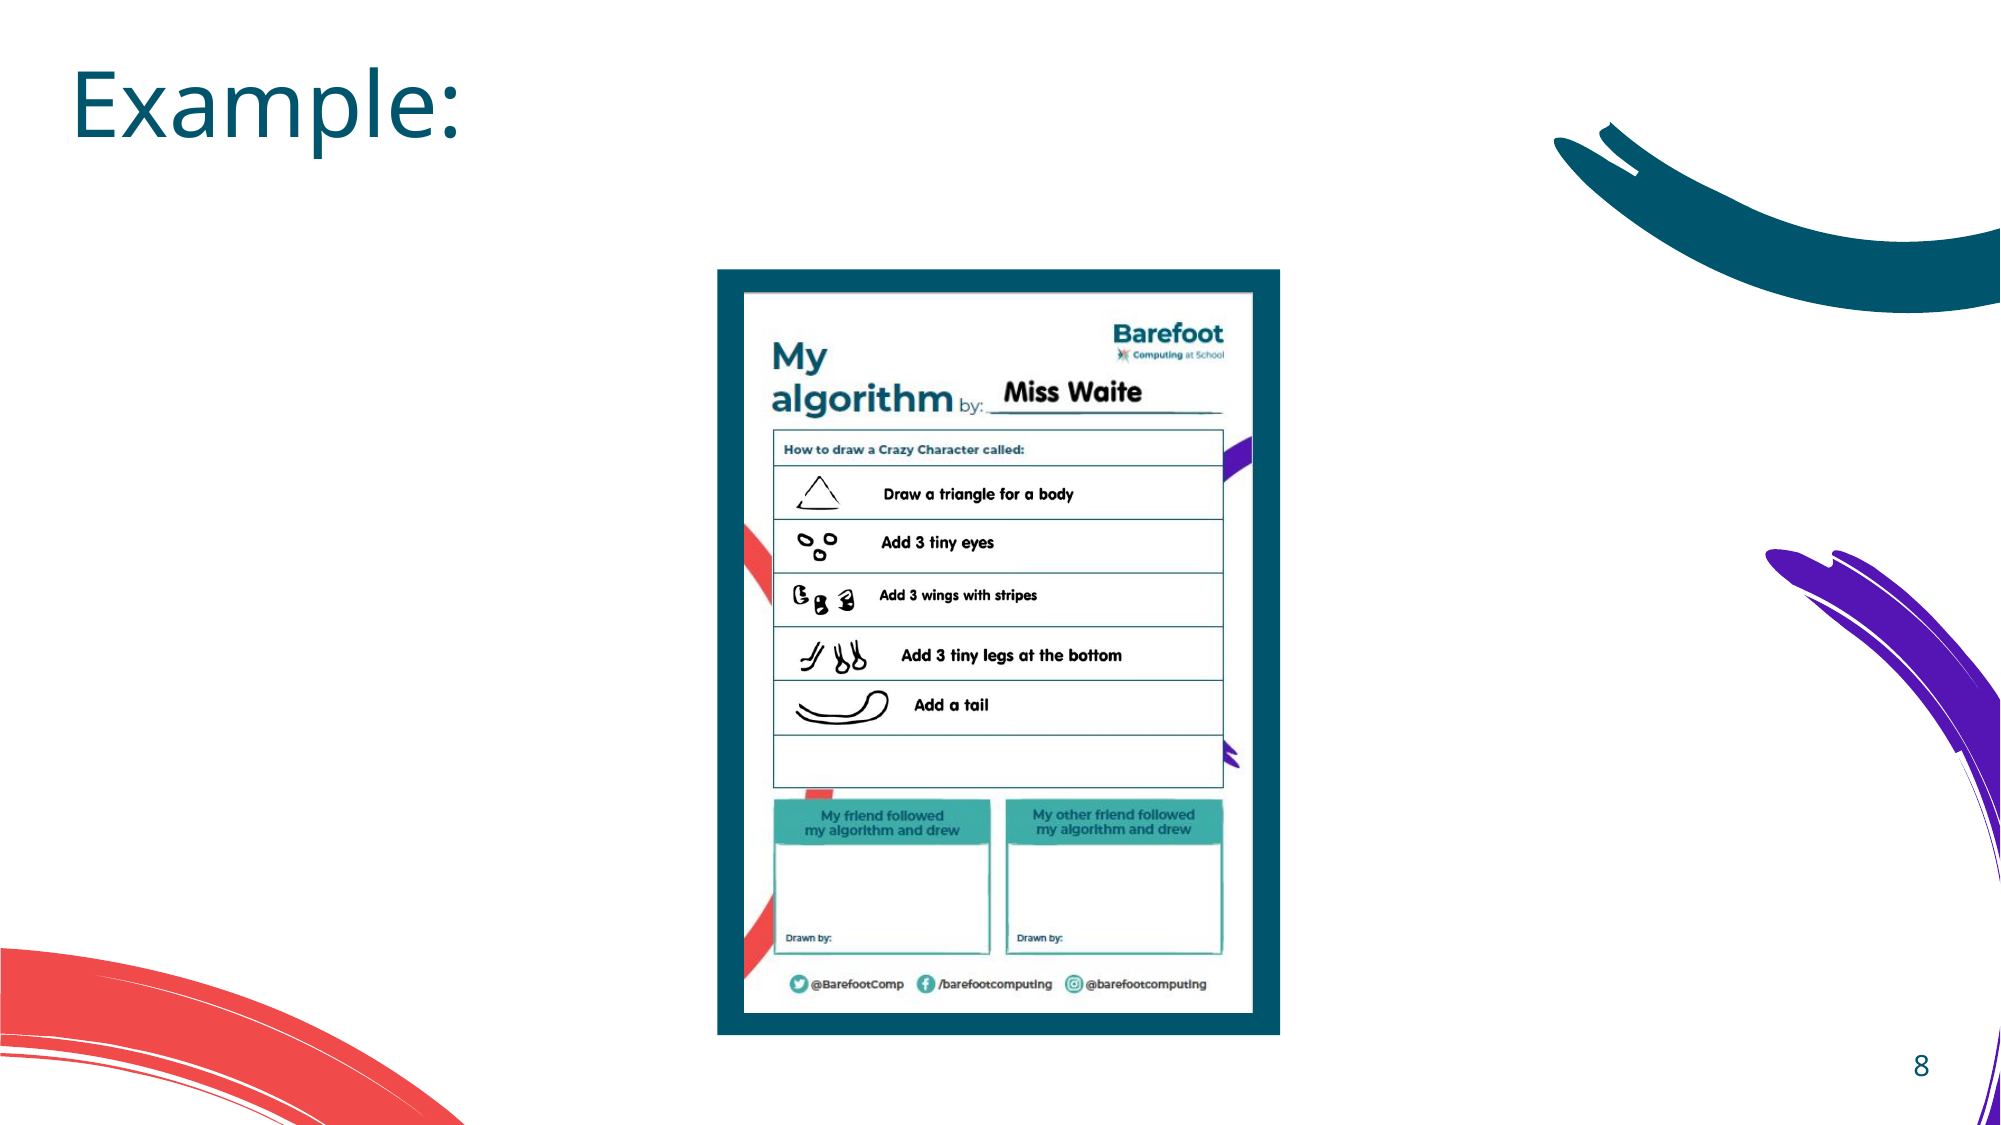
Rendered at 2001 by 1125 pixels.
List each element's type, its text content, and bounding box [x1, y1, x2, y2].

picture [998, 372, 1151, 406]
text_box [717, 269, 1281, 1036]
picture [787, 471, 1081, 515]
picture [787, 577, 1048, 619]
title Example: [55, 50, 1828, 279]
slide_number 8 [1673, 1037, 1945, 1097]
picture [787, 632, 1135, 676]
picture [787, 522, 1015, 570]
picture [787, 684, 1011, 729]
